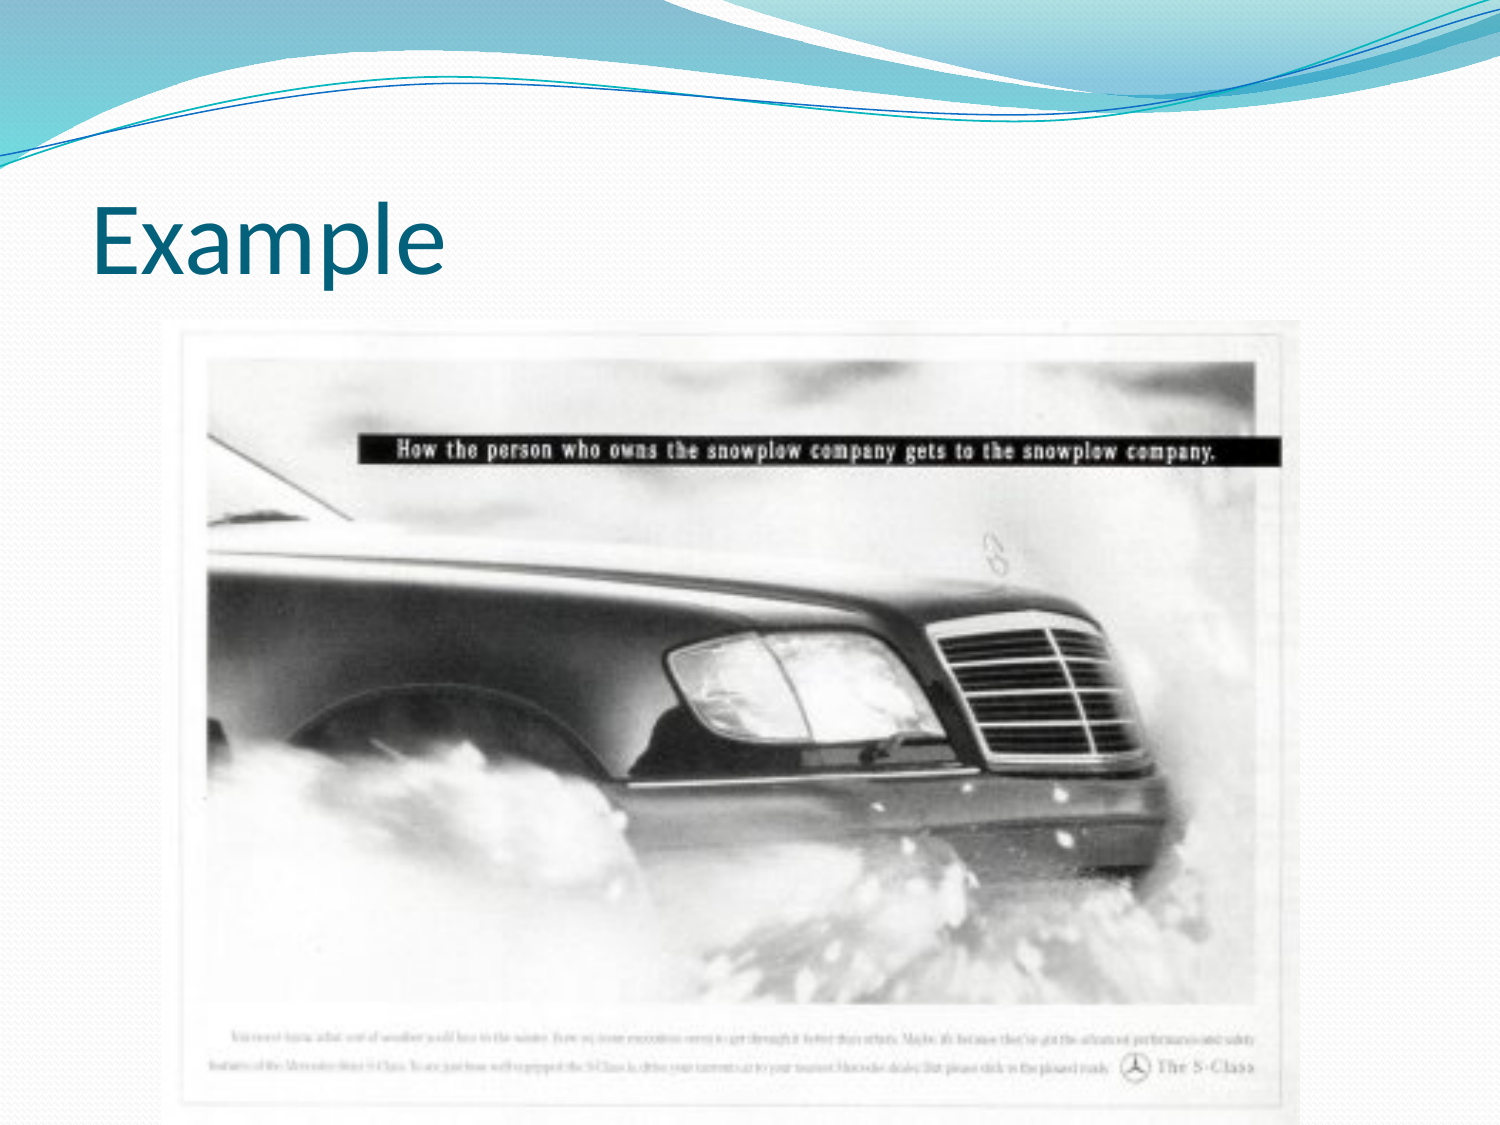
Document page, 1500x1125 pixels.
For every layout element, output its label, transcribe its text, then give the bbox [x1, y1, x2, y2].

picture [162, 319, 1301, 1125]
title Example [75, 115, 1425, 303]
